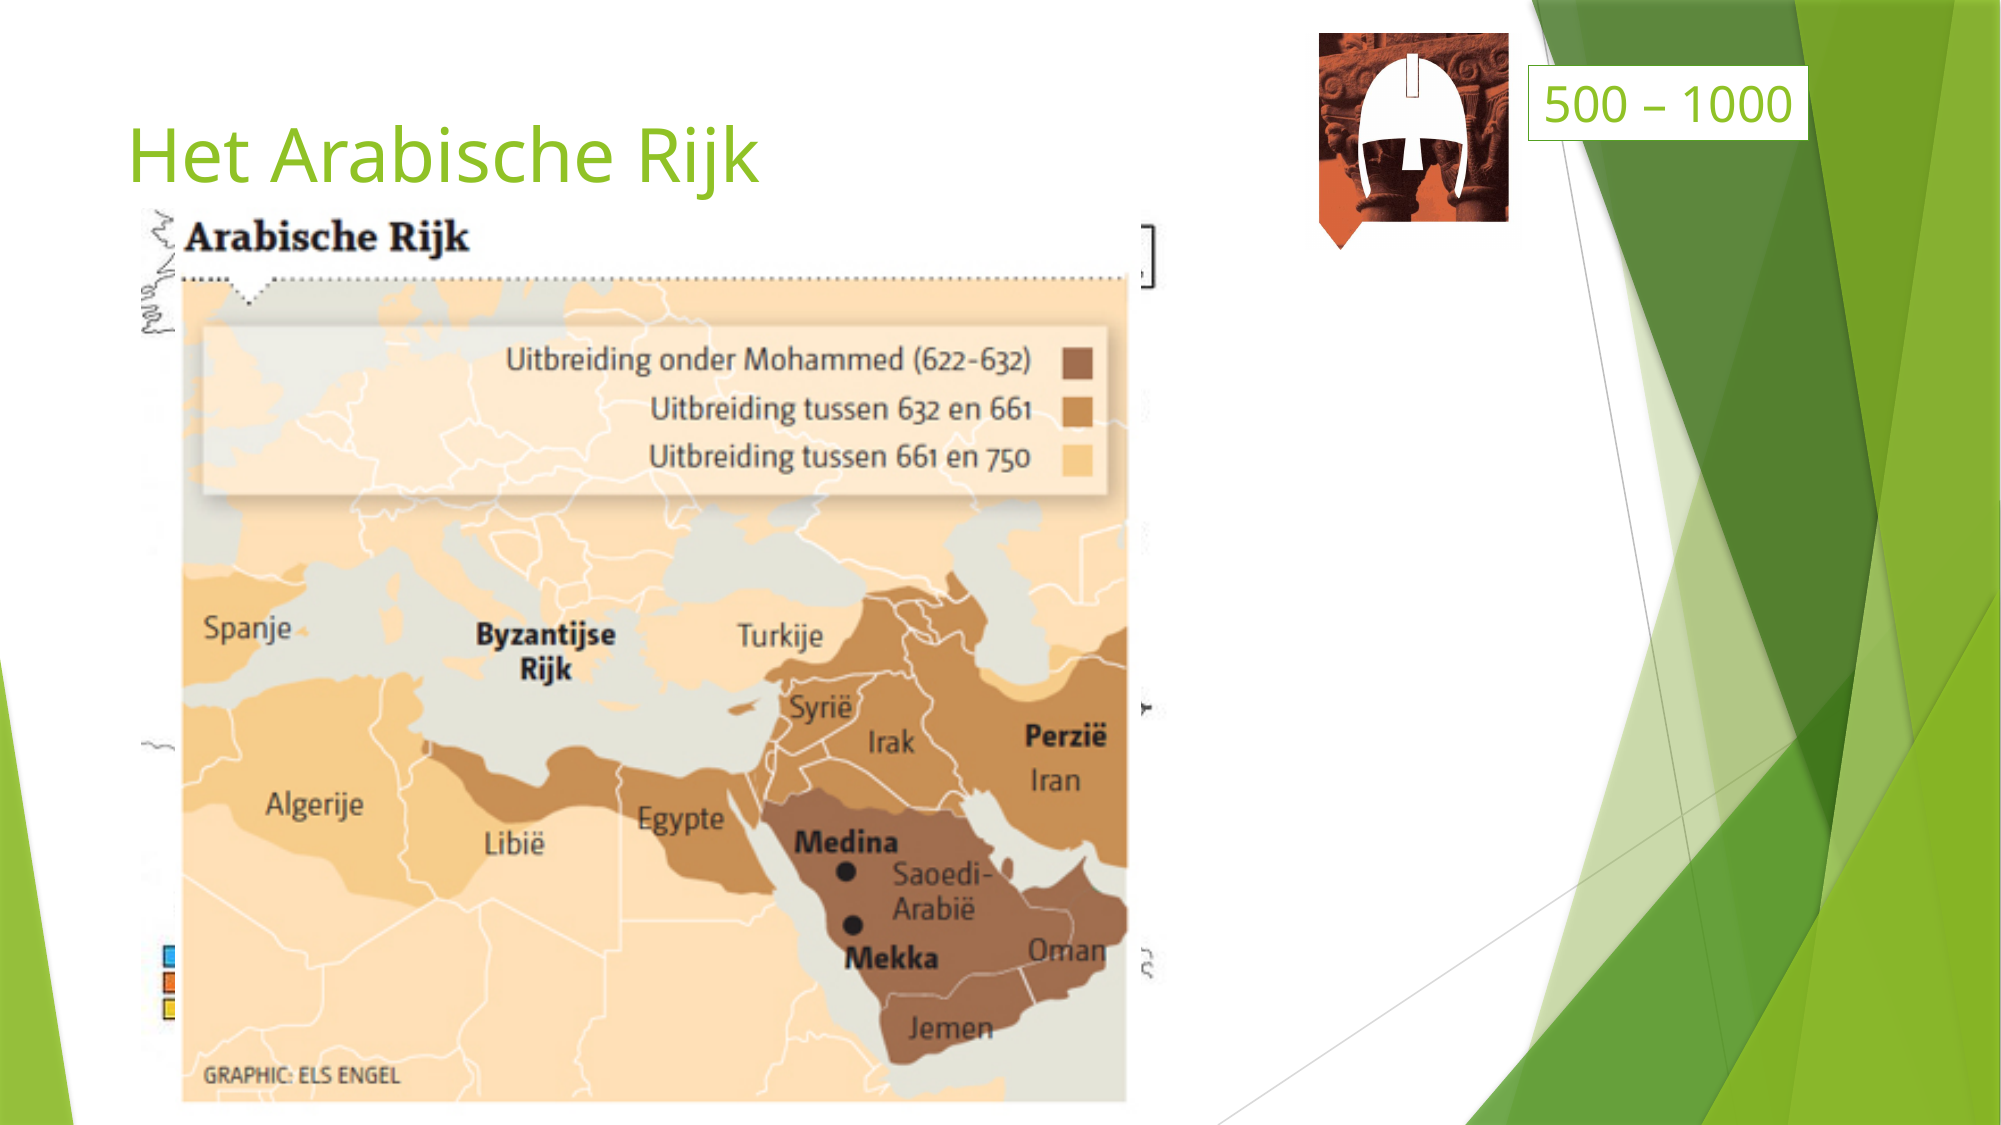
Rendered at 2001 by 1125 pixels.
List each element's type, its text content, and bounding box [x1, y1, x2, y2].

text_box 500 – 1000 [1528, 65, 1809, 141]
picture [141, 206, 1176, 1125]
picture [1304, 32, 1522, 250]
title Het Arabische Rijk [111, 99, 1522, 317]
